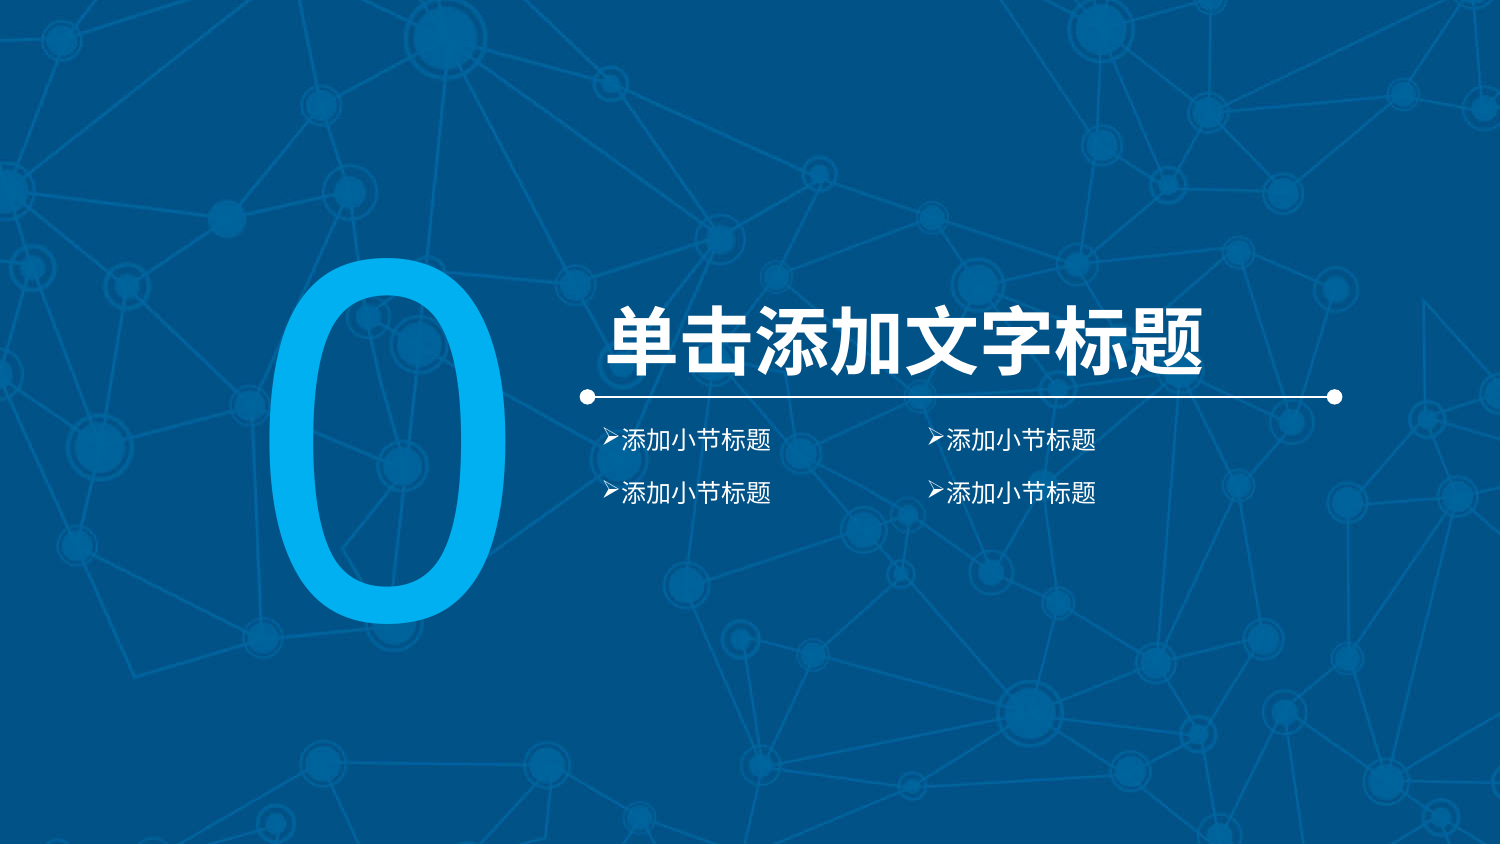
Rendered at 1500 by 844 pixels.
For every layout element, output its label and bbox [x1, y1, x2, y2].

picture [0, 0, 1500, 844]
text_box [580, 390, 1342, 404]
